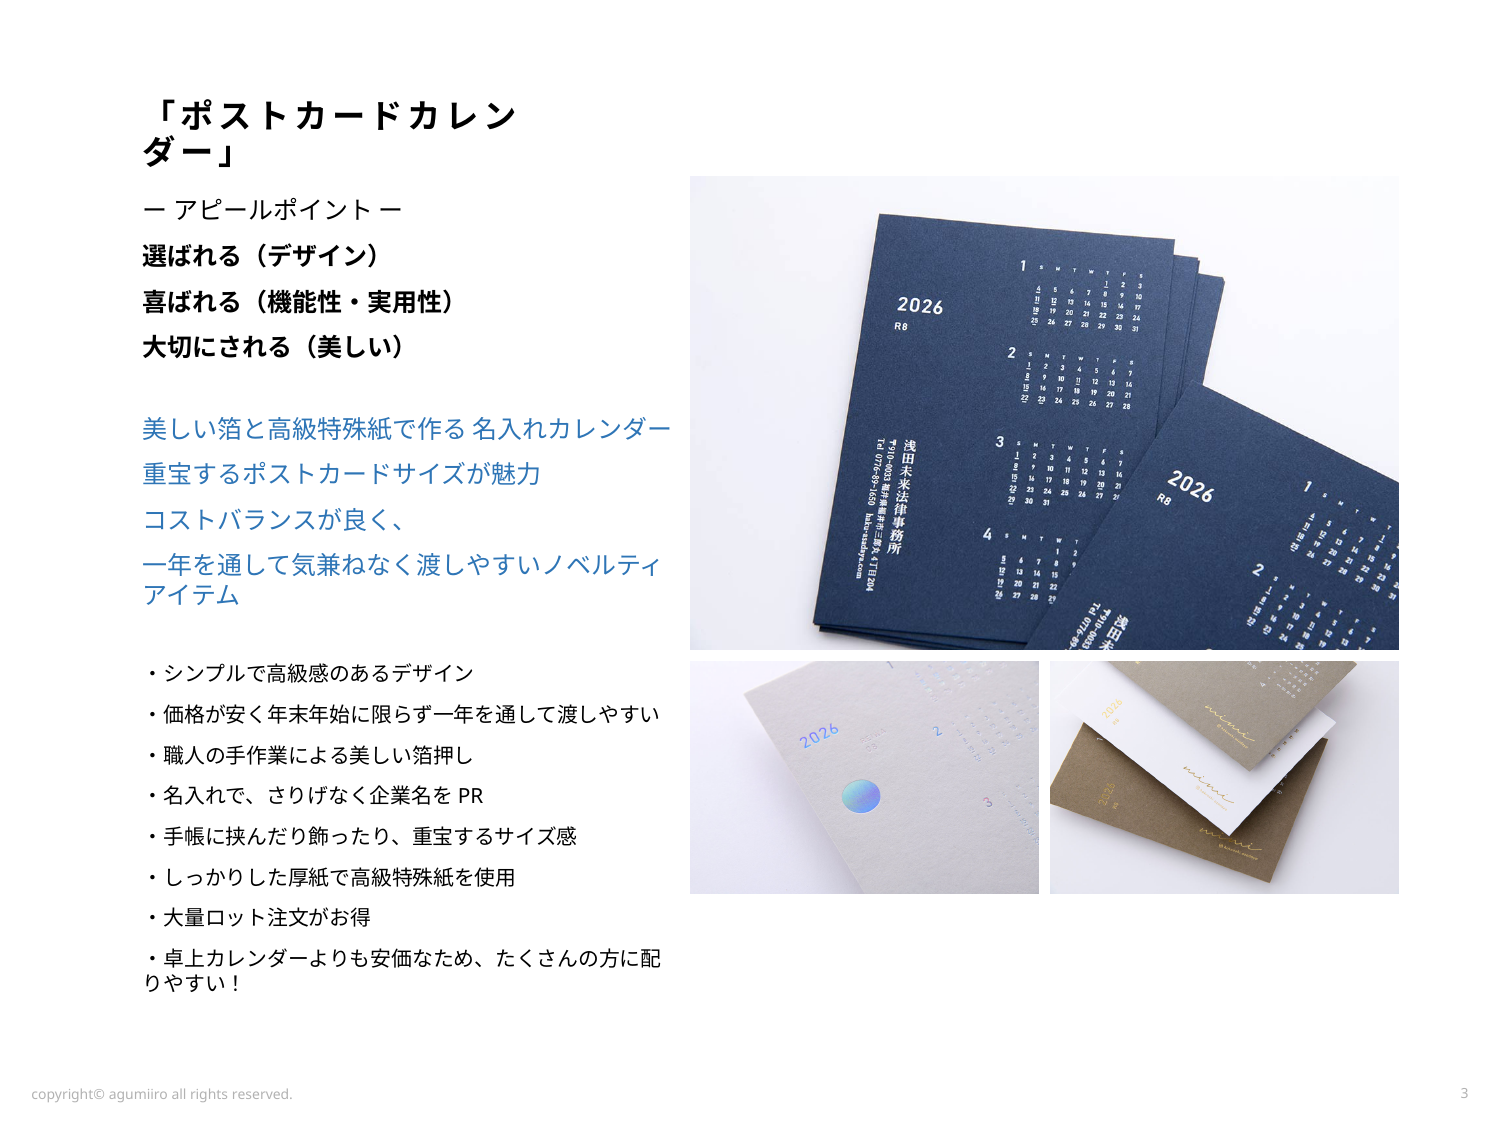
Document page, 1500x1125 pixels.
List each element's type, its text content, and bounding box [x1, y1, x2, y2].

picture [1050, 661, 1399, 894]
slide_number copyright© agumiiro all rights reserved. [16, 1064, 354, 1124]
picture [690, 661, 1039, 894]
picture [690, 176, 1399, 650]
list ー アピールポイント ー 選ばれる（デザイン） 喜ばれる（機能性・実用性） 大切にされる（美しい） 美しい箔と高級特殊紙で作る 名入れカレンダー 重宝するポストカードサイズが魅力 コストバランスが良く、 一年を通して気兼ねなく渡しやすいノベルティアイテム ・シンプルで高級感のあるデザイン ・価格が安く年末年始に限らず一年を通して渡しやすい ・職人の手作業による美しい箔押し ・名入れで、さりげなく企業名をPR ・手帳に挟んだり飾ったり、重宝するサイズ感 ・しっかりした厚紙で高級特殊紙を使用 ・大量ロット注文がお得 ・卓上カレンダーよりも安価なため、たくさんの方に配りやすい！ [127, 187, 691, 728]
slide_number 3 [1146, 1064, 1484, 1124]
title 「ポストカードカレンダー」 [127, 103, 613, 169]
